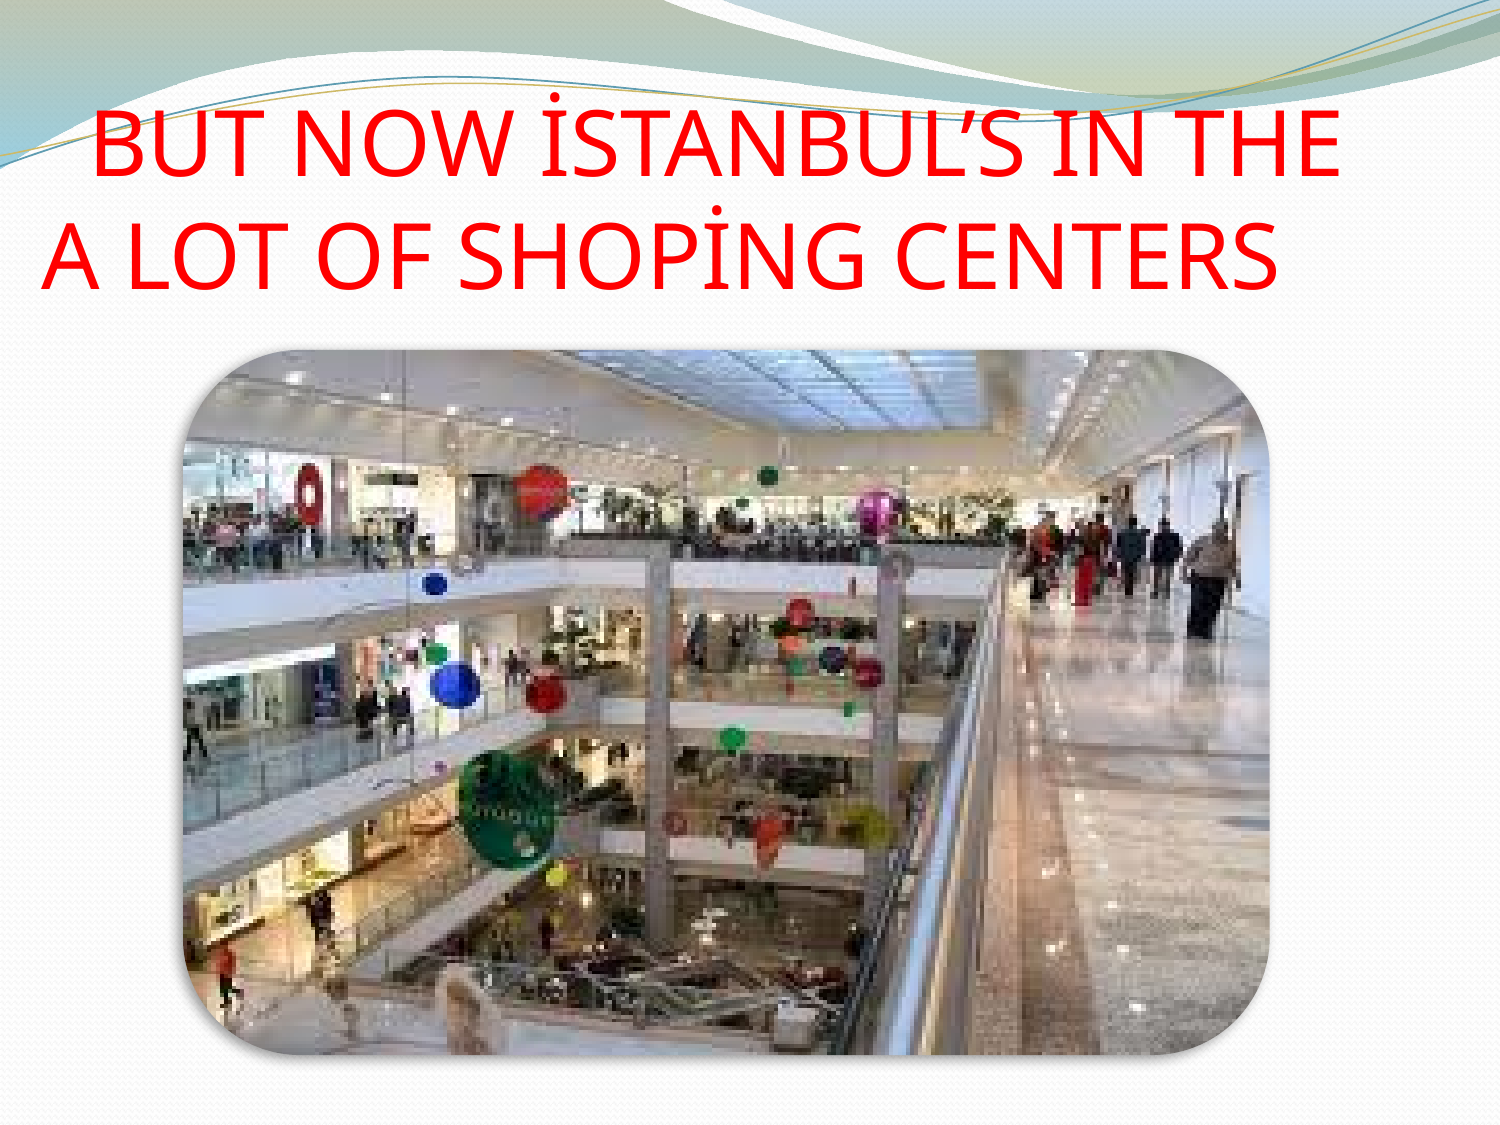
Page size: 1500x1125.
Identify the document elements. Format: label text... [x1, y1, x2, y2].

title BUT NOW İSTANBUL’S IN THE A LOT OF SHOPİNG CENTERS [41, 42, 1392, 433]
picture [182, 349, 1270, 1056]
